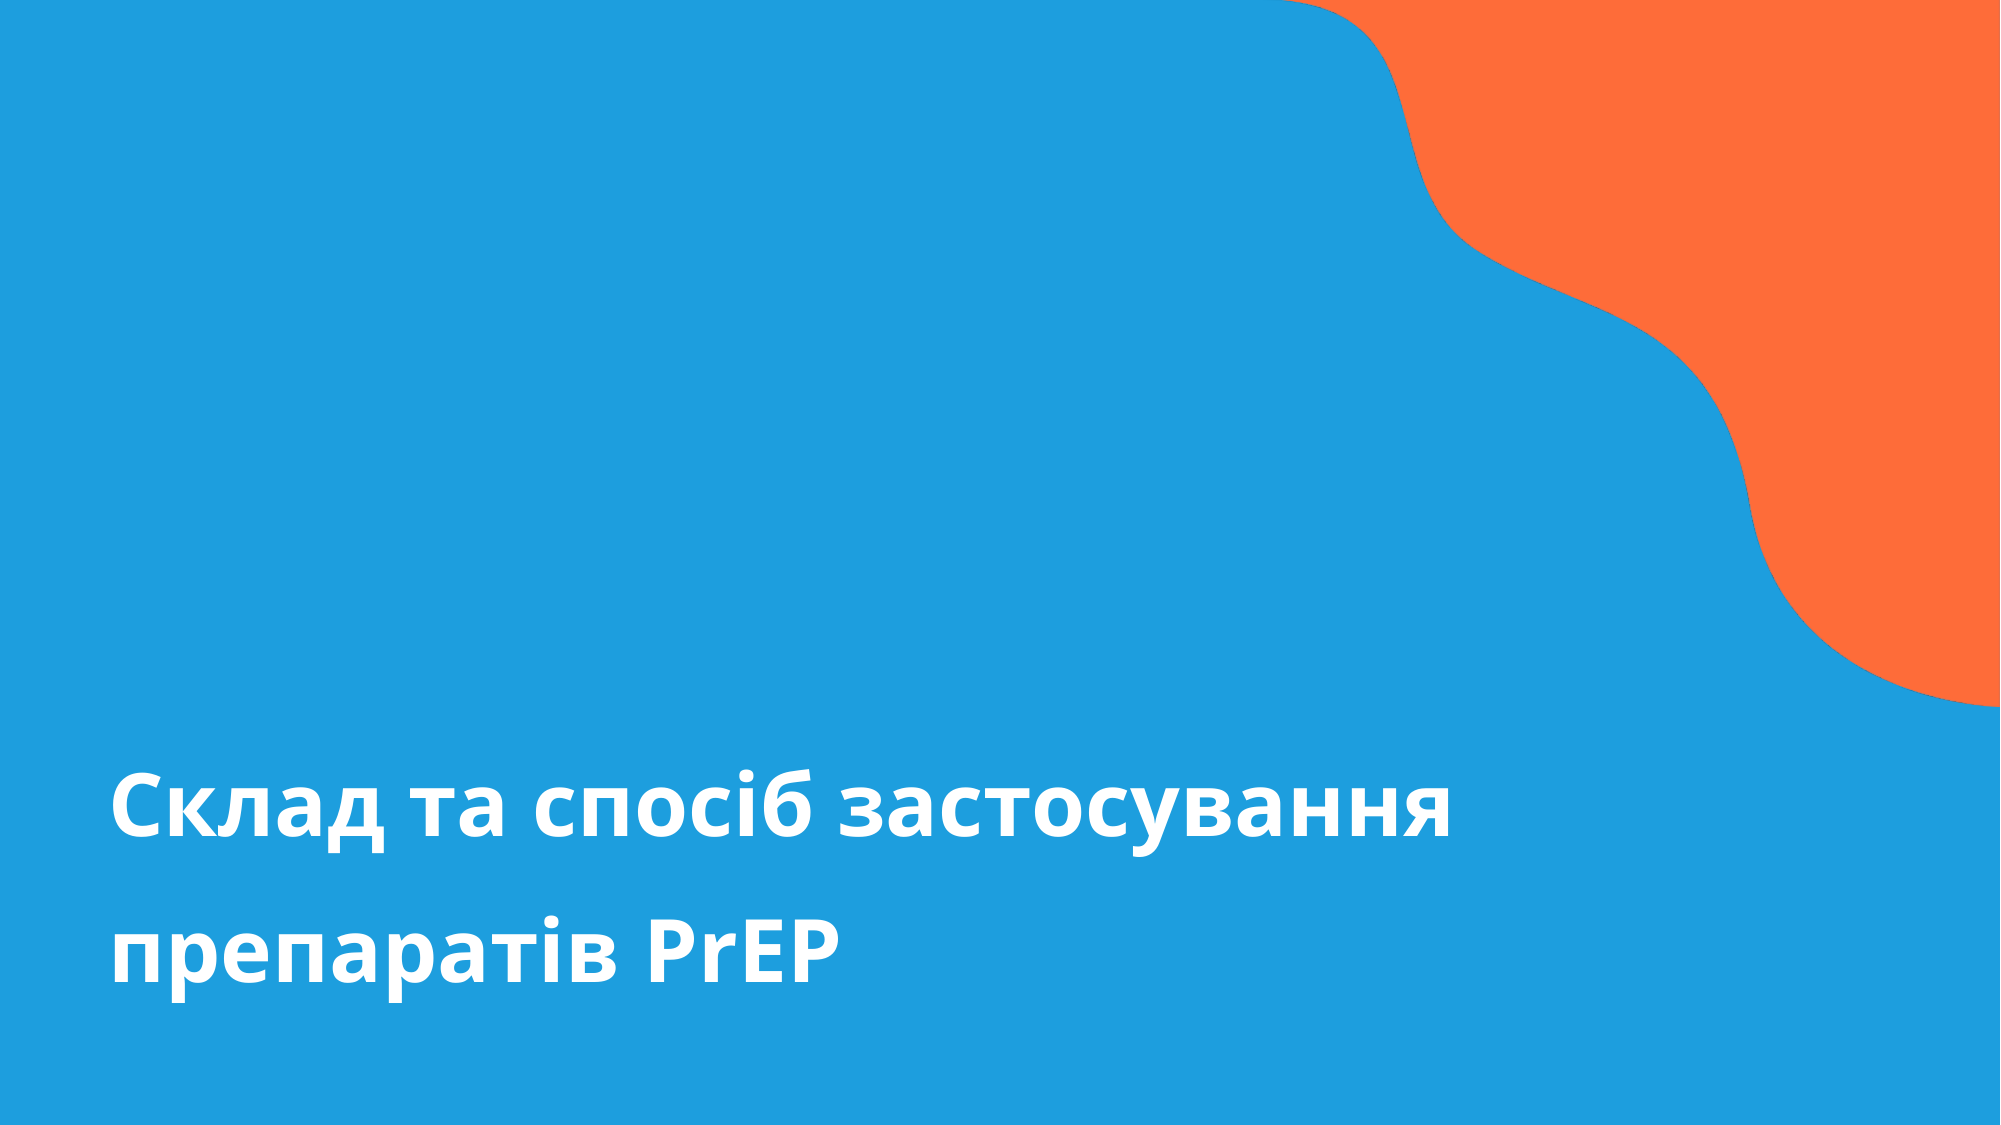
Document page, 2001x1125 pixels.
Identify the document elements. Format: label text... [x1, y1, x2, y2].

text_box Склад та спосіб застосування препаратів PrEP [108, 706, 1936, 1001]
text_box [1260, 0, 2000, 707]
